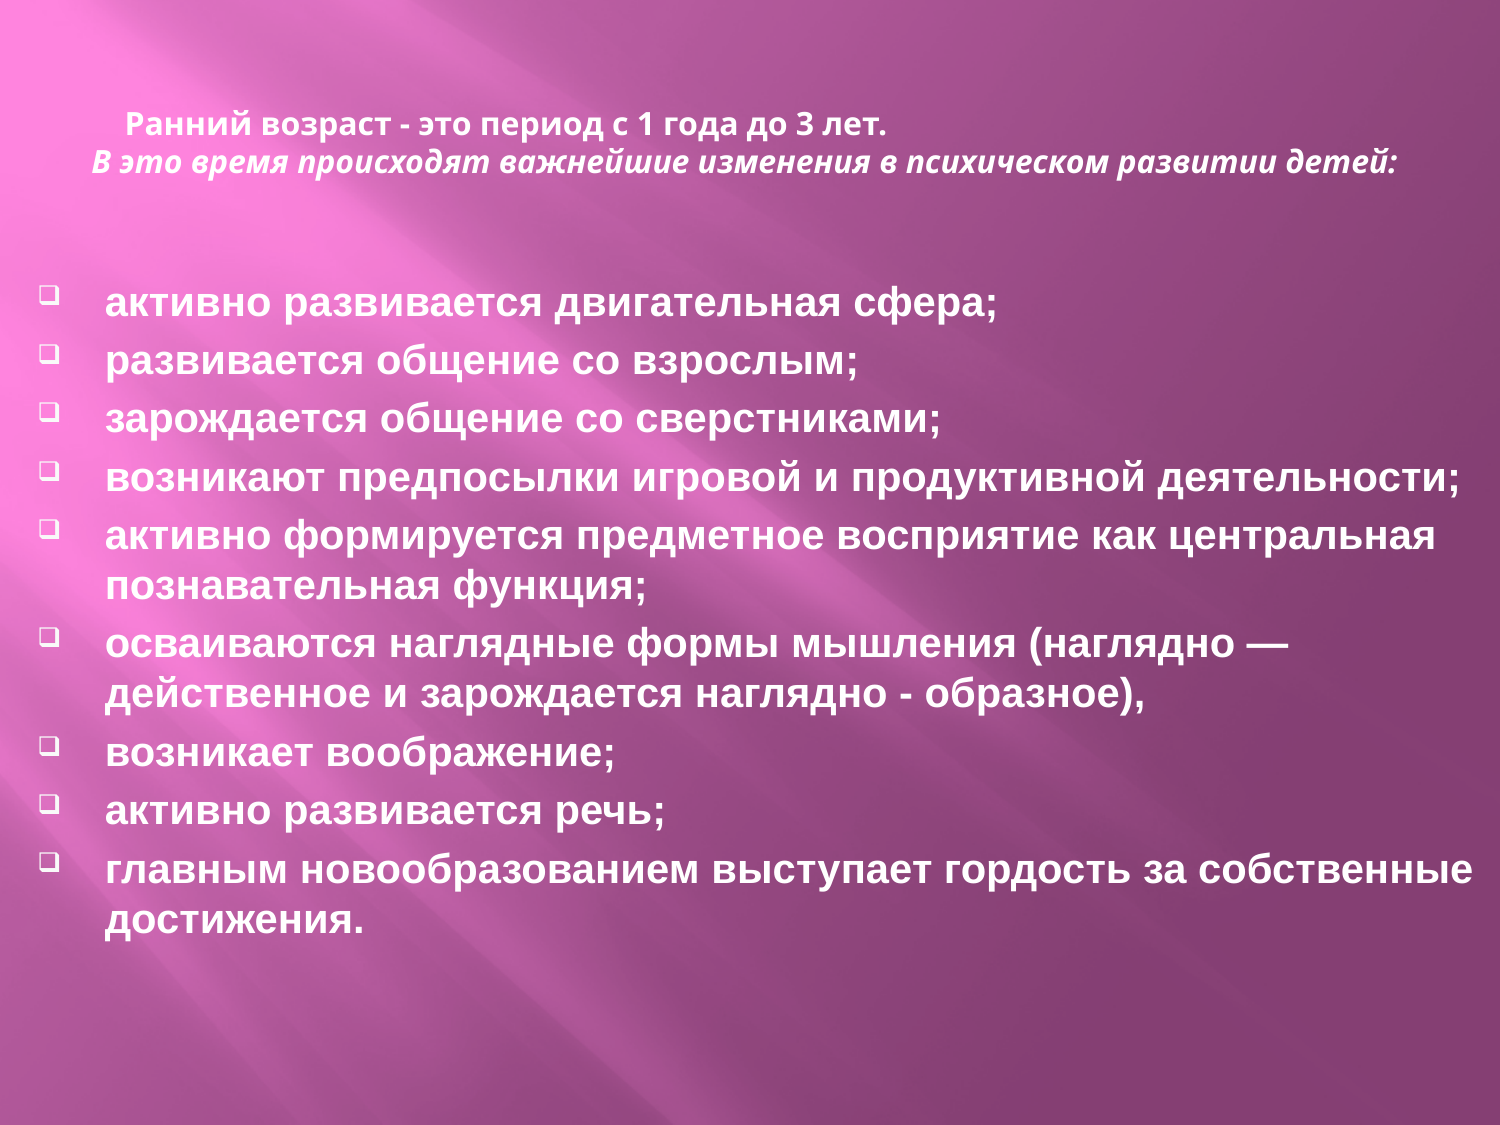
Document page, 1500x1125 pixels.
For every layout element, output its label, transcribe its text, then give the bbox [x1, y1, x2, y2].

title Ранний возраст - это период с 1 года до 3 лет. В это время происходят важнейшие изменения в психическом развитии детей: [76, 90, 1427, 232]
list активно развивается двигательная сфера; развивается обще­ние со взрослым; зарождается общение со сверстниками; возникают предпо­сылки игровой и продуктивной деятельности; активно формируется предмет­ное восприятие как центральная познавательная функция; осваиваются нагляд­ные формы мышления (наглядно — действенное и зарождается наглядно - образное), возника­ет воображение; активно развивается речь; глав­ным новообразованием выступает гордость за собственные достижения. [0, 267, 1500, 1125]
